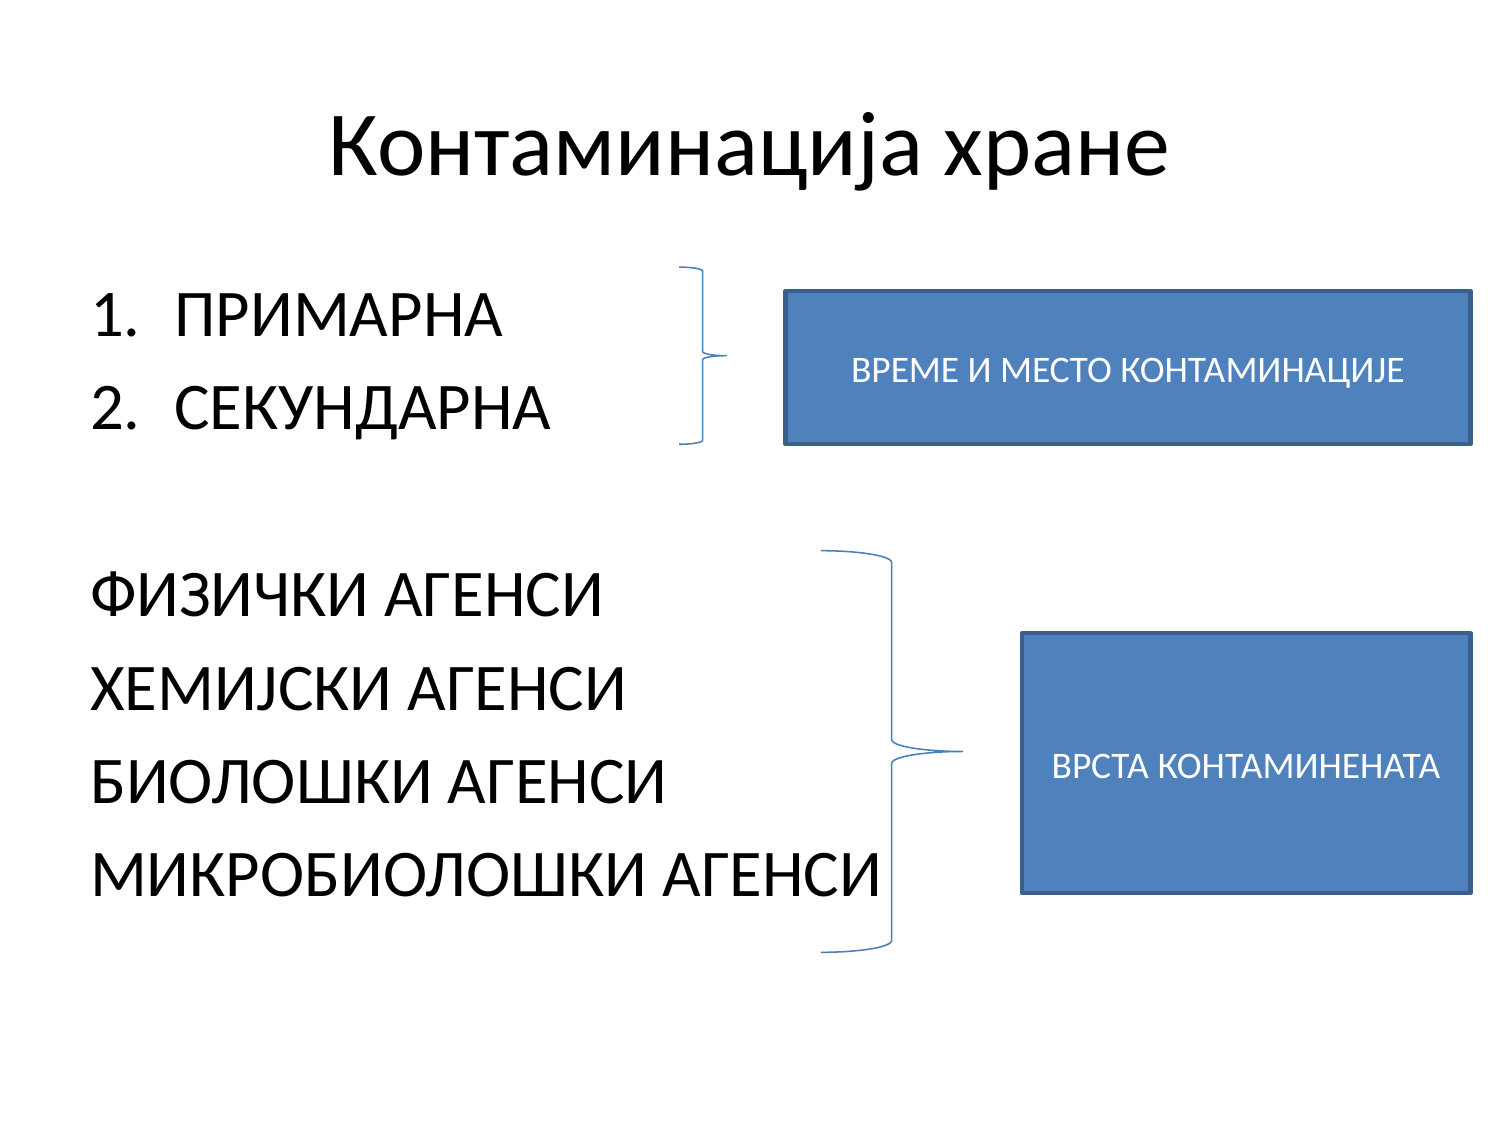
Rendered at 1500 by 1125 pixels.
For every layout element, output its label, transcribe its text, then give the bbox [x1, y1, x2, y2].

text_box ВРСТА КОНТАМИНЕНАТА [1020, 631, 1473, 895]
text_box [820, 549, 964, 954]
text_box ВРЕМЕ И МЕСТО КОНТАМИНАЦИЈЕ [783, 289, 1473, 446]
list ПРИМАРНА СЕКУНДАРНА ФИЗИЧКИ АГЕНСИ ХЕМИЈСКИ АГЕНСИ БИОЛОШКИ АГЕНСИ МИКРОБИОЛОШКИ АГЕНСИ [75, 262, 1425, 1005]
text_box [679, 266, 728, 446]
title Контаминација хране [75, 45, 1425, 233]
